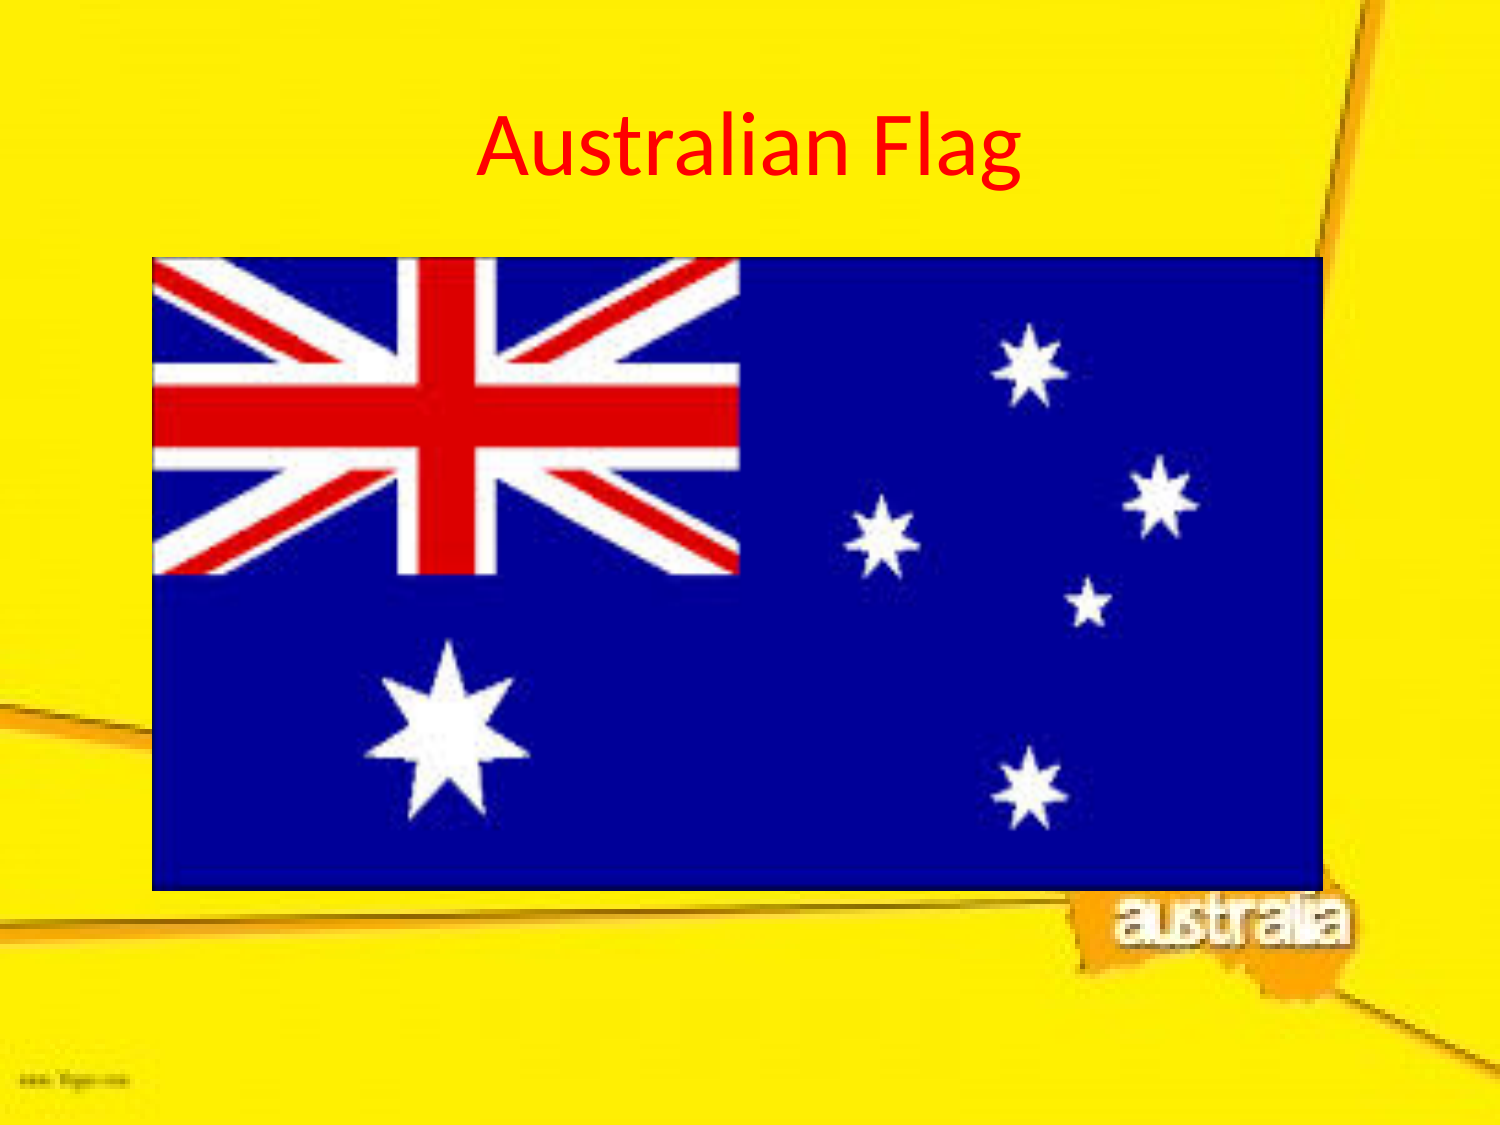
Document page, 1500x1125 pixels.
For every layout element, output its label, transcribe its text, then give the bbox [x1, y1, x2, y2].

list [152, 257, 1323, 891]
picture [0, 0, 1500, 1125]
title Australian Flag [75, 45, 1425, 233]
